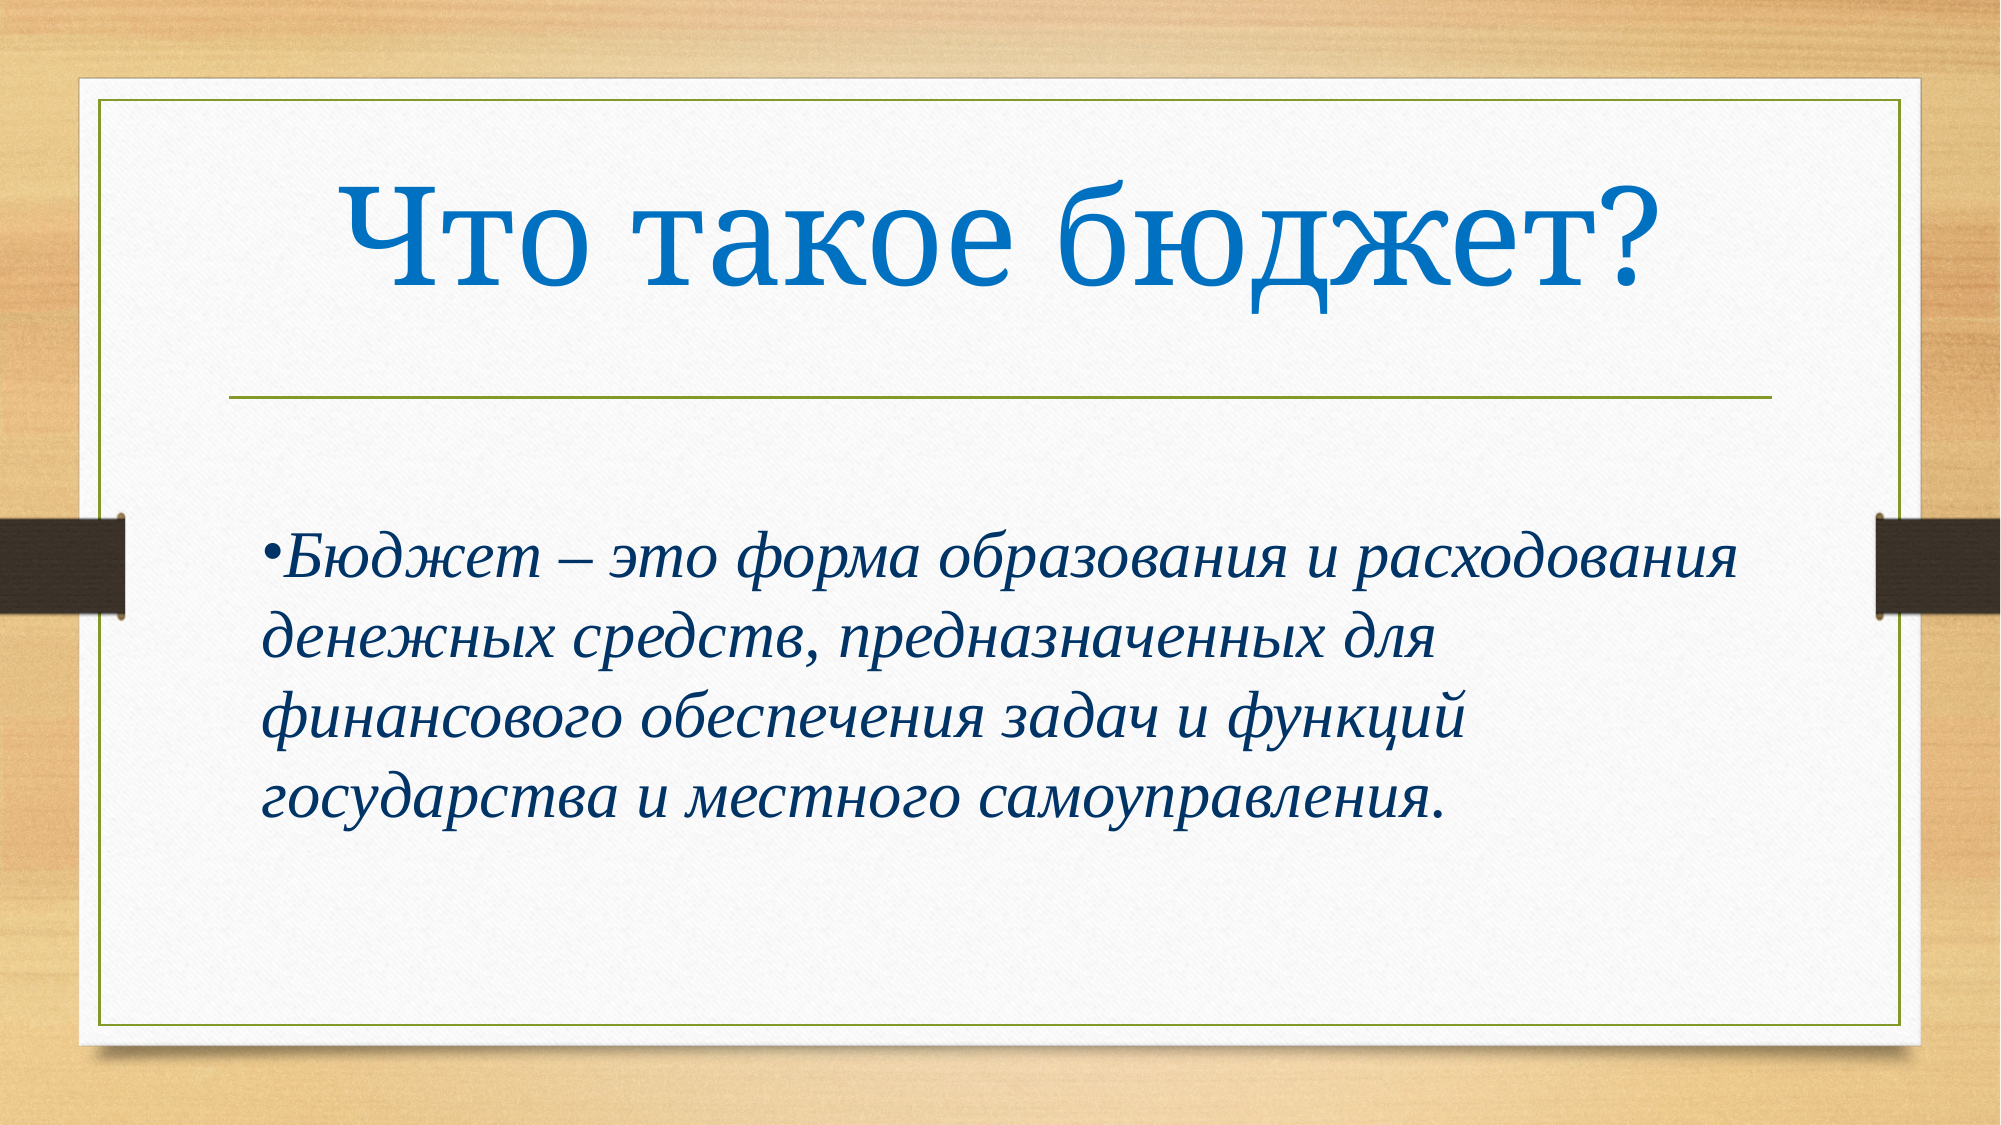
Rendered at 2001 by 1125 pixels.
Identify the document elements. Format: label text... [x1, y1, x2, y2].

picture [0, 0, 2001, 1125]
list Бюджет – это форма образования и расходования денежных средств, предназначенных для финансового обеспечения задач и функций государства и местного самоуправления. [246, 503, 1788, 964]
title Что такое бюджет? [212, 205, 1788, 420]
